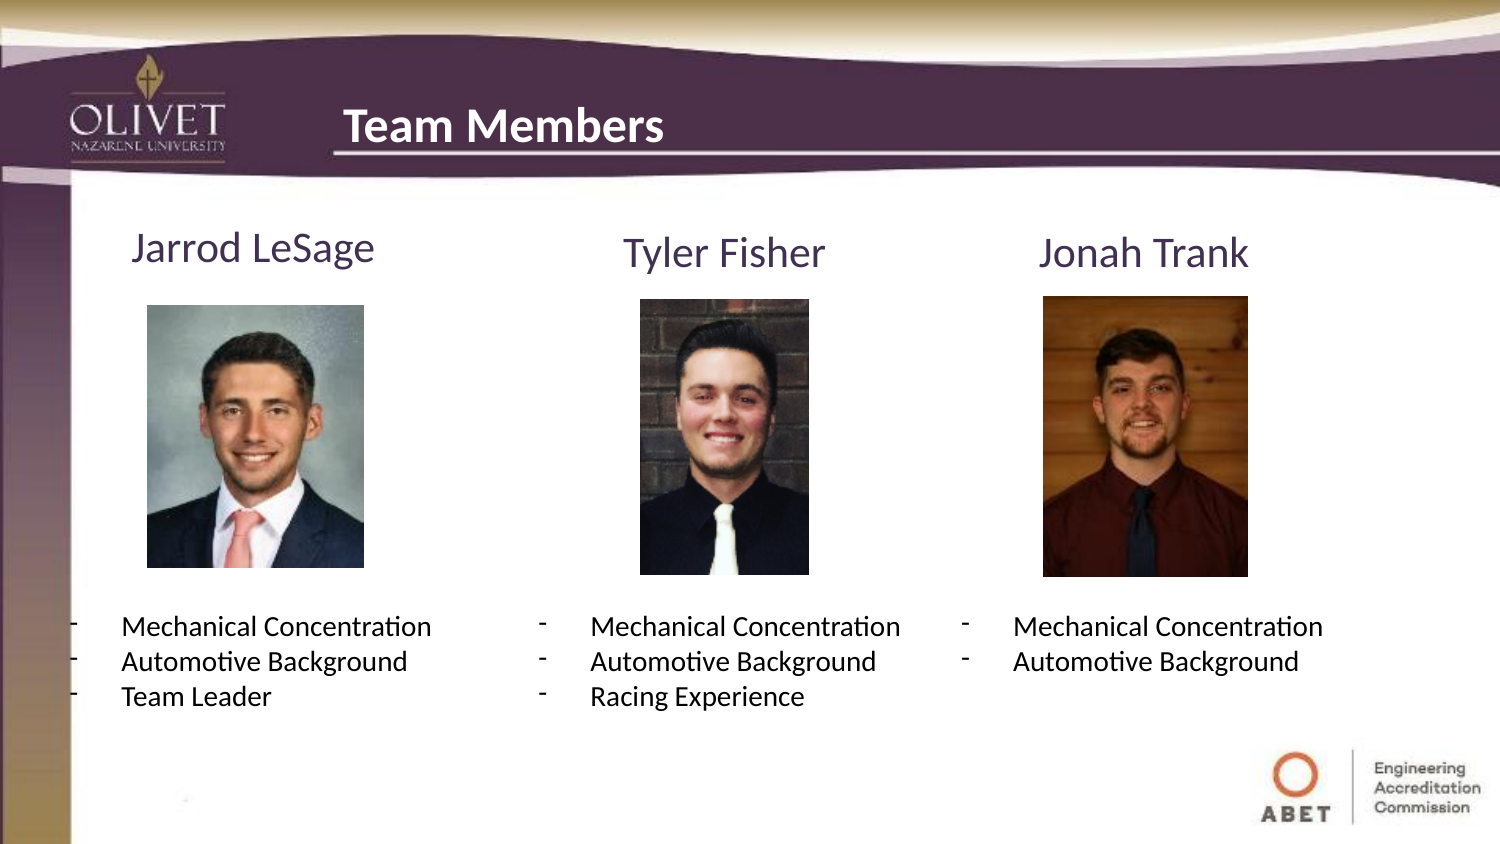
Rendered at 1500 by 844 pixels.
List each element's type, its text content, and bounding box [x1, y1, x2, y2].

list Tyler Fisher [525, 224, 924, 300]
text_box Mechanical Concentration Automotive Background [923, 592, 1406, 714]
text_box Mechanical Concentration Automotive Background Racing Experience [500, 592, 949, 816]
title Team Members [331, 44, 1397, 208]
picture [0, 0, 1500, 844]
text_box Mechanical Concentration Automotive Background Team Leader [31, 592, 480, 714]
list Jonah Trank [1027, 224, 1426, 300]
list Jarrod LeSage [119, 219, 392, 294]
